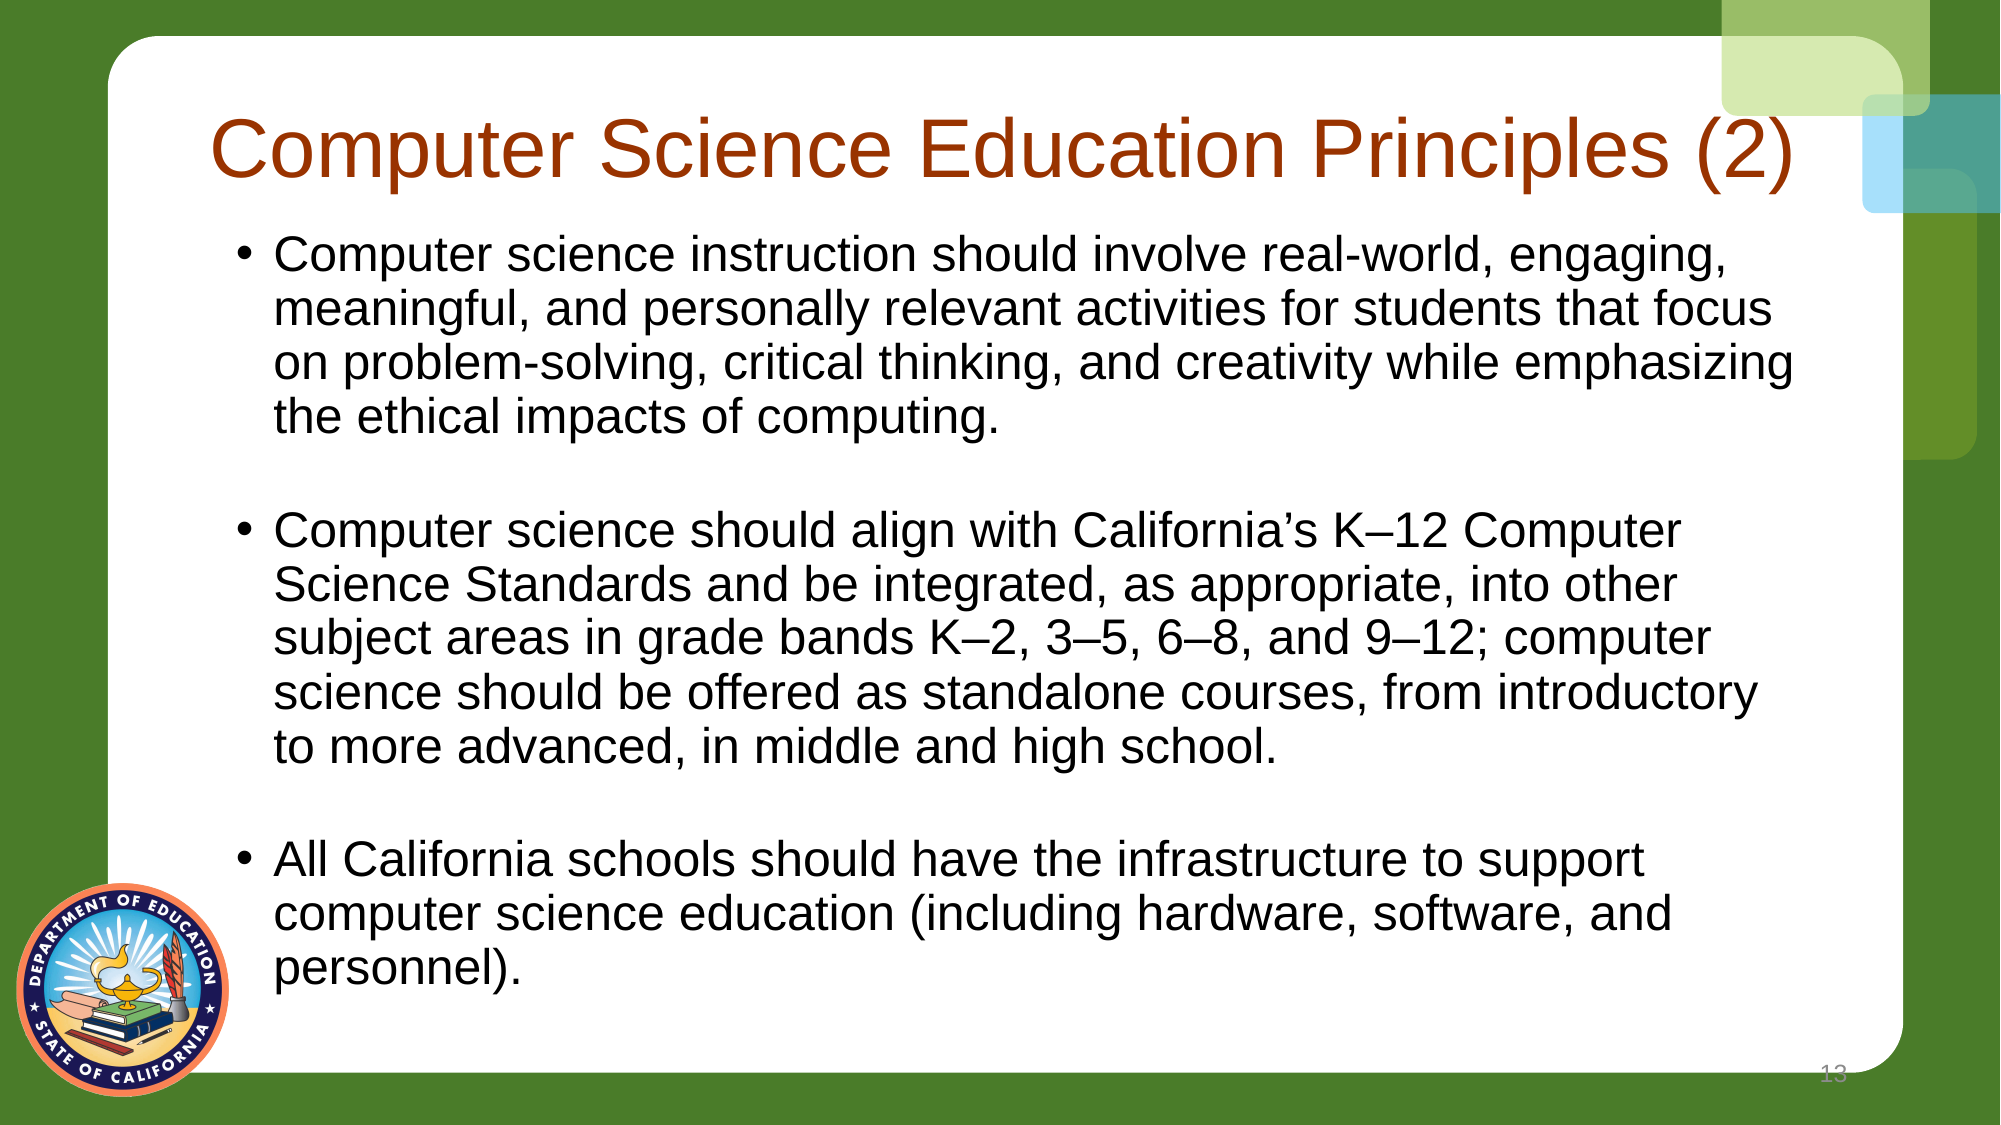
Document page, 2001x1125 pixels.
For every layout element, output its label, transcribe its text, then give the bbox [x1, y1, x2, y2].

slide_number 13 [1412, 1042, 1863, 1103]
picture [16, 883, 229, 1097]
list Computer science instruction should involve real-world, engaging, meaningful, and personally relevant activities for students that focus on problem-solving, critical thinking, and creativity while emphasizing the ethical impacts of computing. Computer science should align with California’s K–12 Computer Science Standards and be integrated, as appropriate, into other subject areas in grade bands K–2, 3–5, 6–8, and 9–12; computer science should be offered as standalone courses, from introductory to more advanced, in middle and high school. All California schools should have the infrastructure to support computer science education (including hardware, software, and personnel). [220, 220, 1825, 967]
title Computer Science Education Principles (2) [182, 42, 1825, 258]
